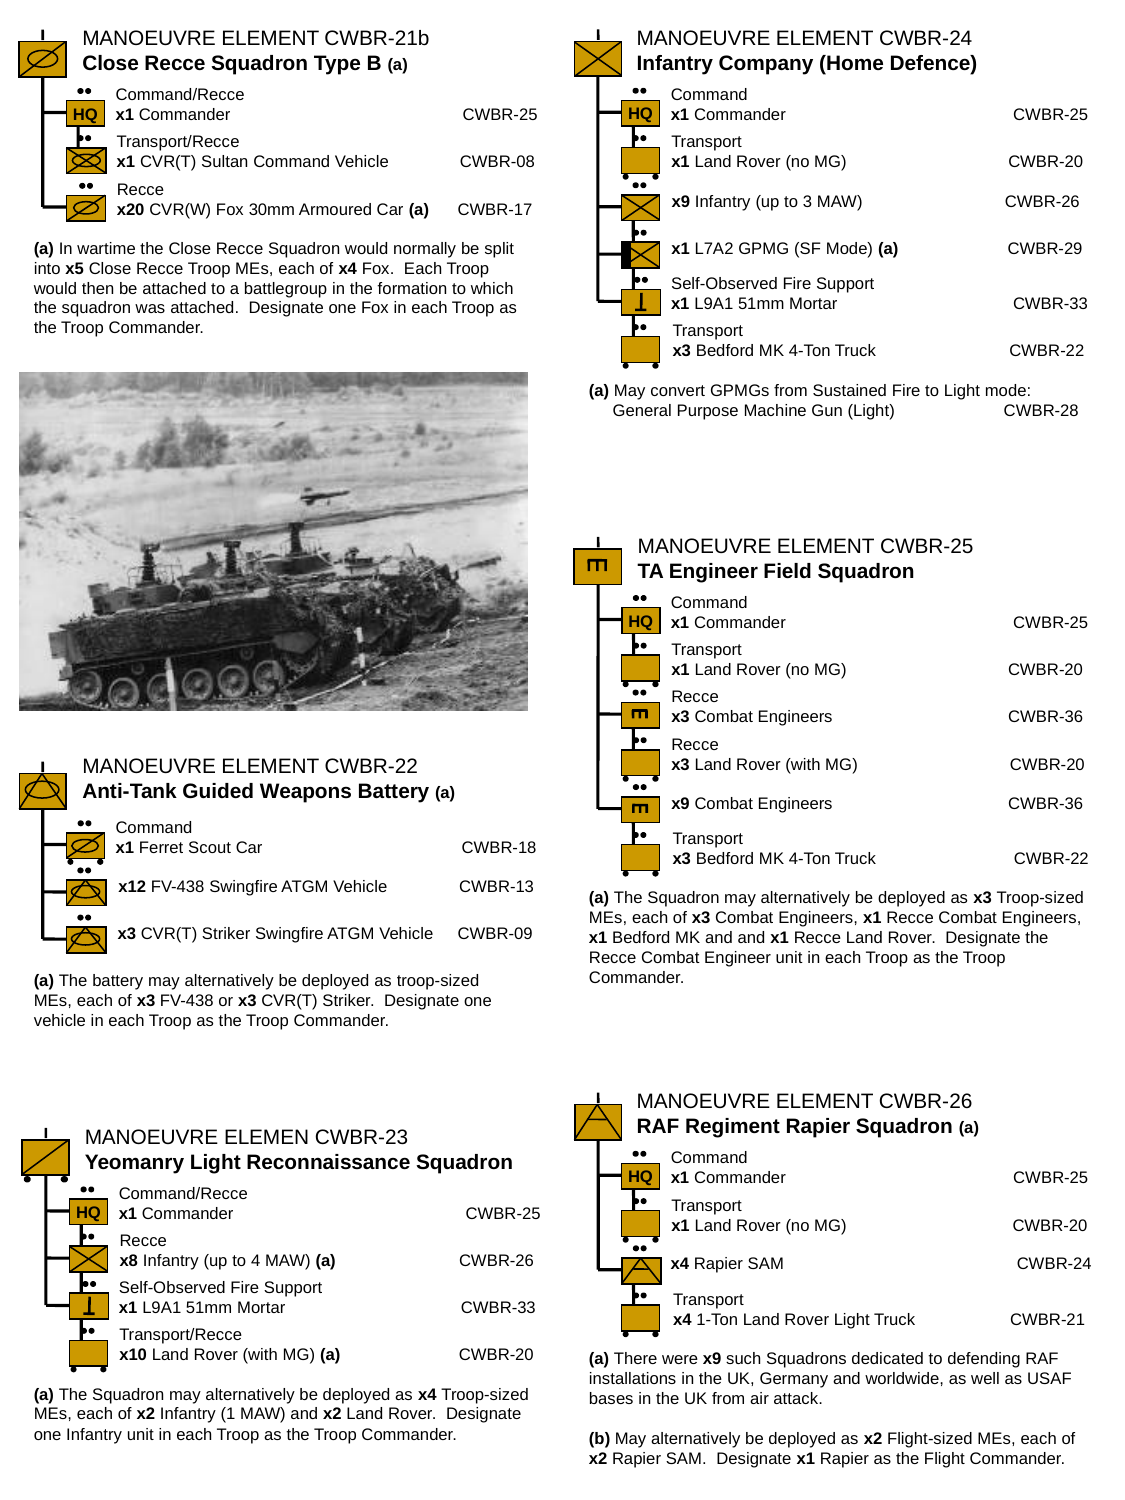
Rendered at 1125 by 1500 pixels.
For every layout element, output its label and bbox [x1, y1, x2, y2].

text_box [78, 821, 91, 826]
text_box [574, 17, 1104, 368]
text_box [18, 230, 548, 345]
text_box [19, 962, 528, 1038]
text_box [633, 183, 646, 188]
text_box [633, 1285, 646, 1304]
text_box [574, 1340, 1106, 1476]
text_box [574, 1080, 1107, 1337]
text_box [78, 868, 91, 873]
text_box [633, 1151, 646, 1156]
text_box [574, 879, 1109, 995]
text_box [102, 915, 548, 950]
text_box [574, 525, 1104, 876]
text_box [18, 1375, 554, 1451]
text_box [574, 372, 1102, 427]
text_box [633, 784, 646, 790]
text_box [19, 17, 554, 226]
text_box [19, 745, 552, 953]
text_box [78, 915, 91, 920]
picture [18, 372, 528, 711]
text_box [633, 1246, 646, 1251]
text_box [22, 1116, 557, 1372]
text_box [78, 88, 91, 94]
